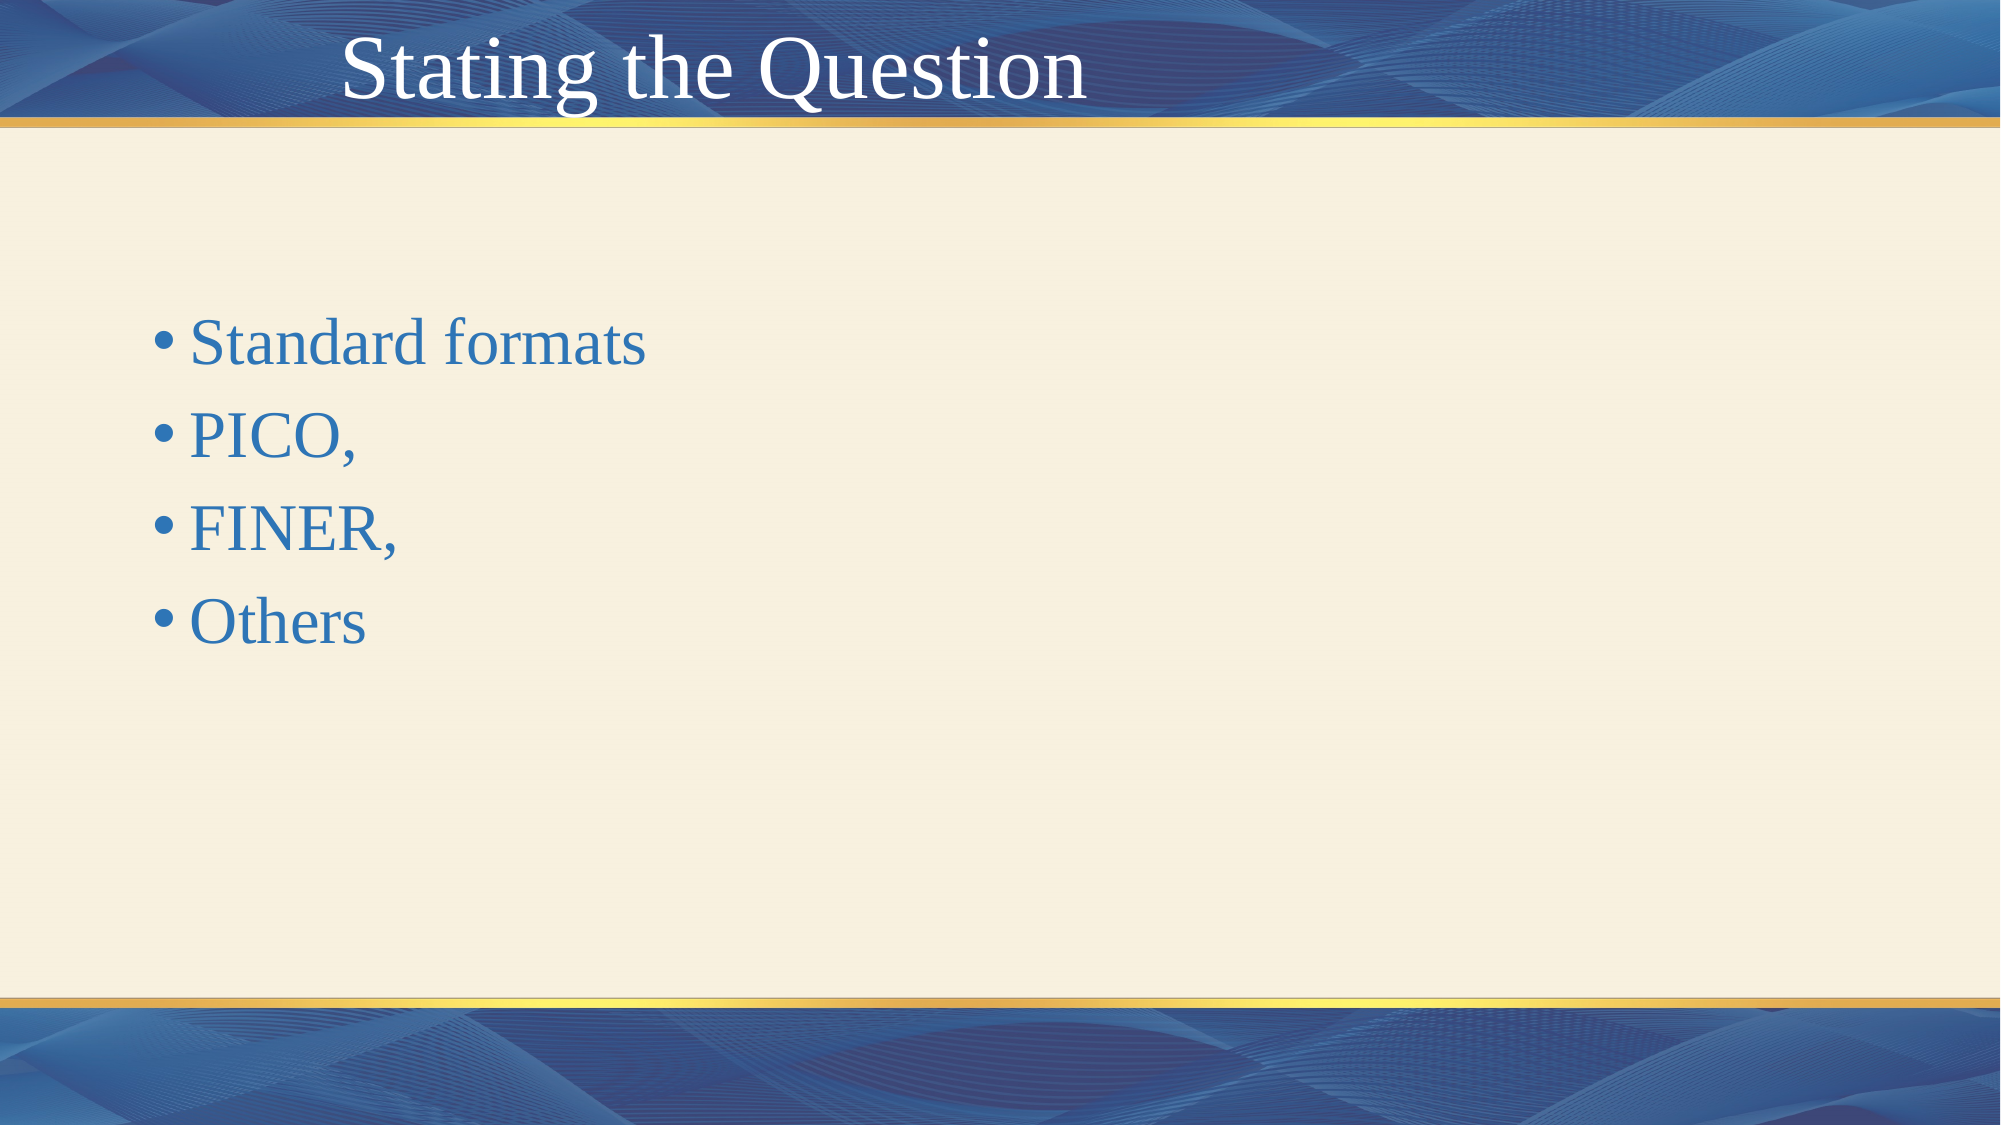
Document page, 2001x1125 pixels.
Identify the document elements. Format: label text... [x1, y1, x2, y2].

list Standard formats PICO, FINER, Others [137, 299, 1863, 1014]
title Stating the Question [324, 0, 1675, 138]
picture [0, 0, 2001, 1125]
